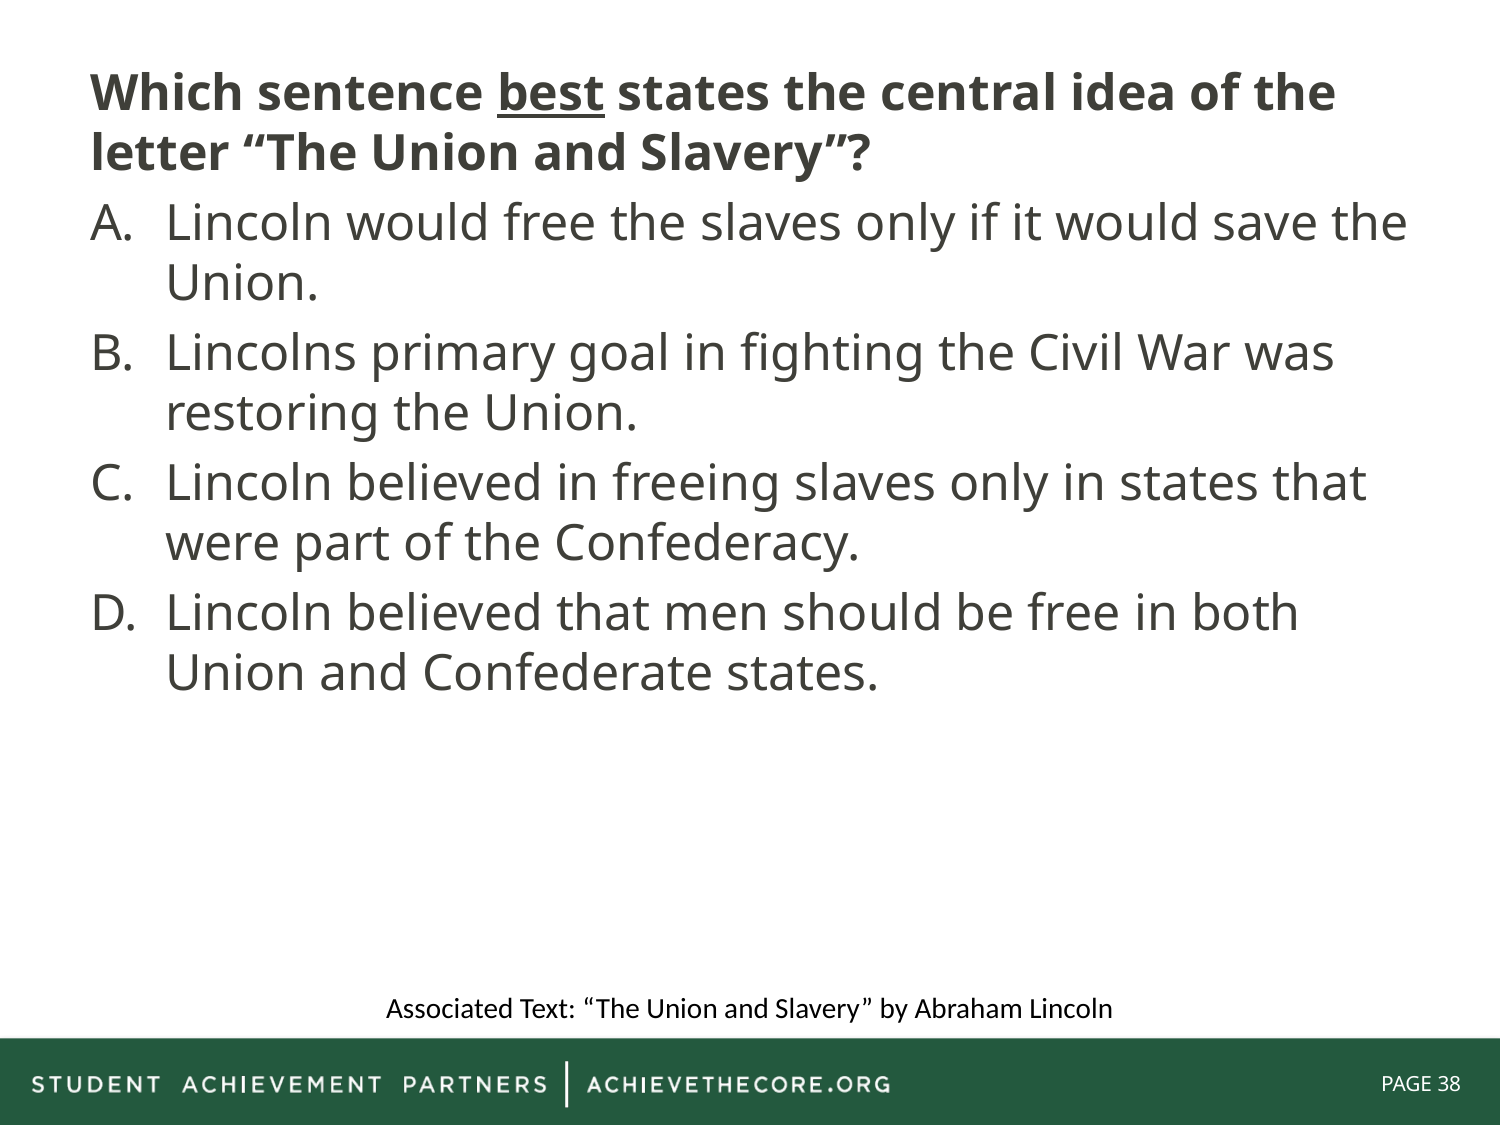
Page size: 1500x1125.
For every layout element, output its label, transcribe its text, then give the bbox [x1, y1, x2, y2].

list Which sentence best states the central idea of the letter “The Union and Slavery”? Lincoln would free the slaves only if it would save the Union. Lincolns primary goal in fighting the Civil War was restoring the Union. Lincoln believed in freeing slaves only in states that were part of the Confederacy. Lincoln believed that men should be free in both Union and Confederate states. [75, 52, 1425, 982]
text_box Associated Text: “The Union and Slavery” by Abraham Lincoln [74, 982, 1425, 1032]
